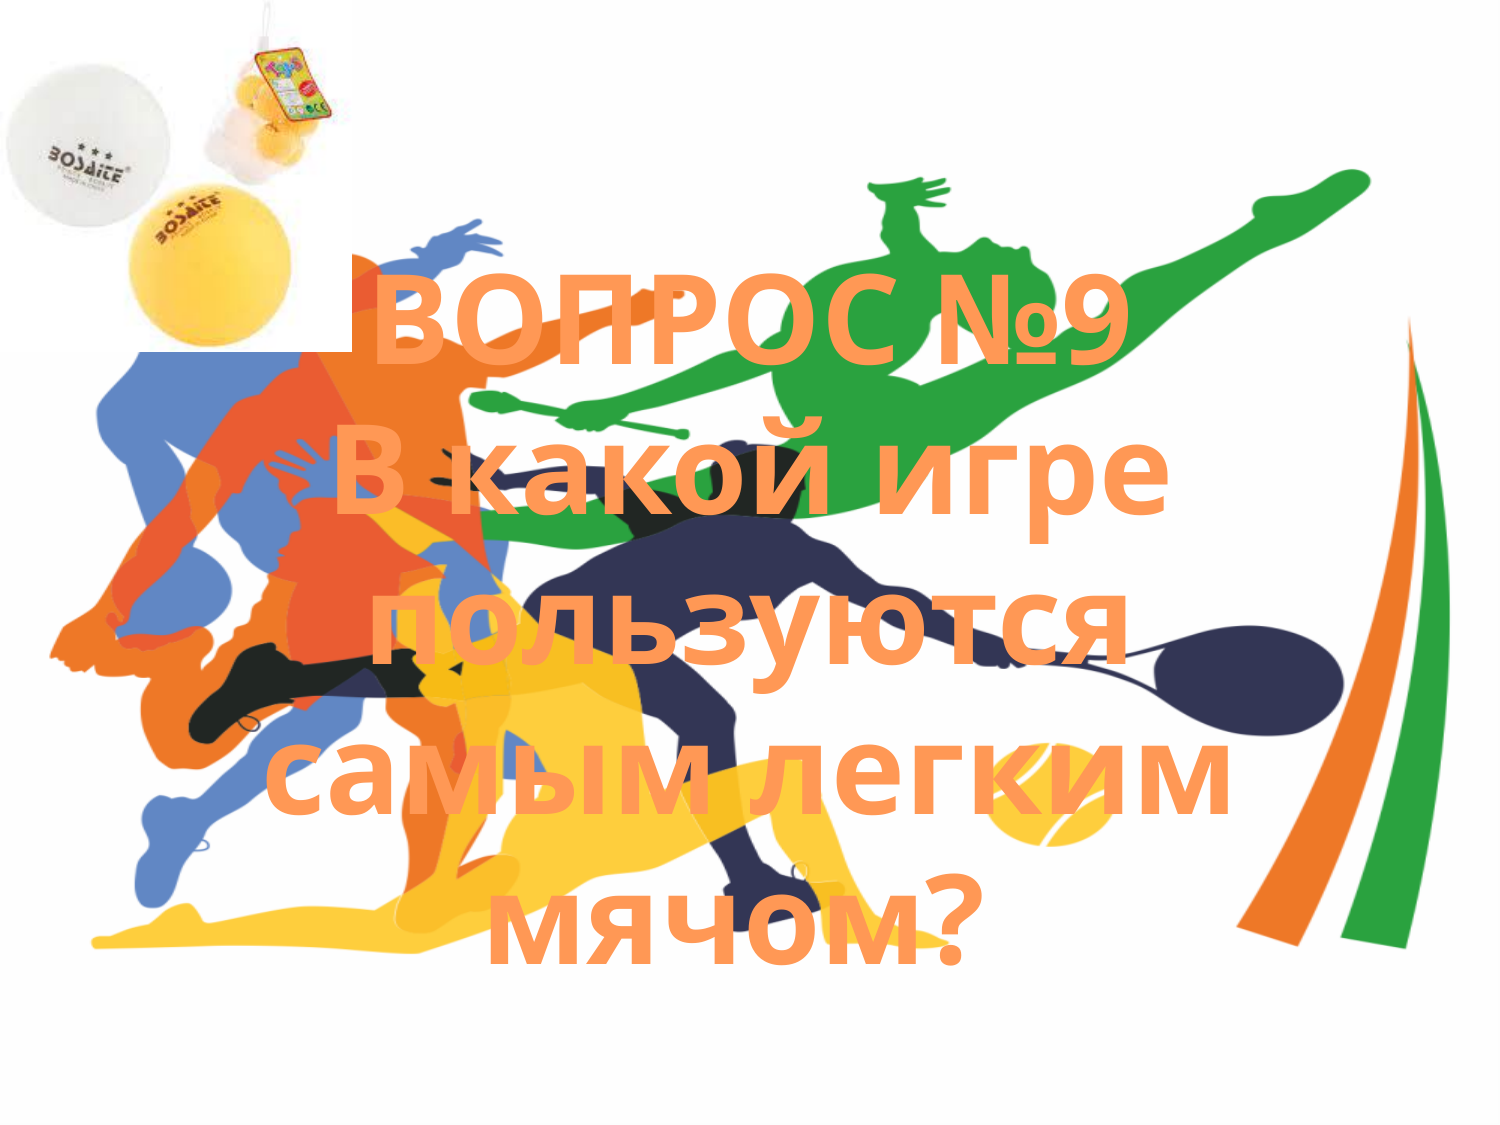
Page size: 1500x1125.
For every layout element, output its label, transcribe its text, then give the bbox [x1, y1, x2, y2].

text_box ВОПРОС №9 В какой игре пользуются самым легким мячом? [123, 231, 1376, 997]
picture [0, 0, 1500, 1125]
